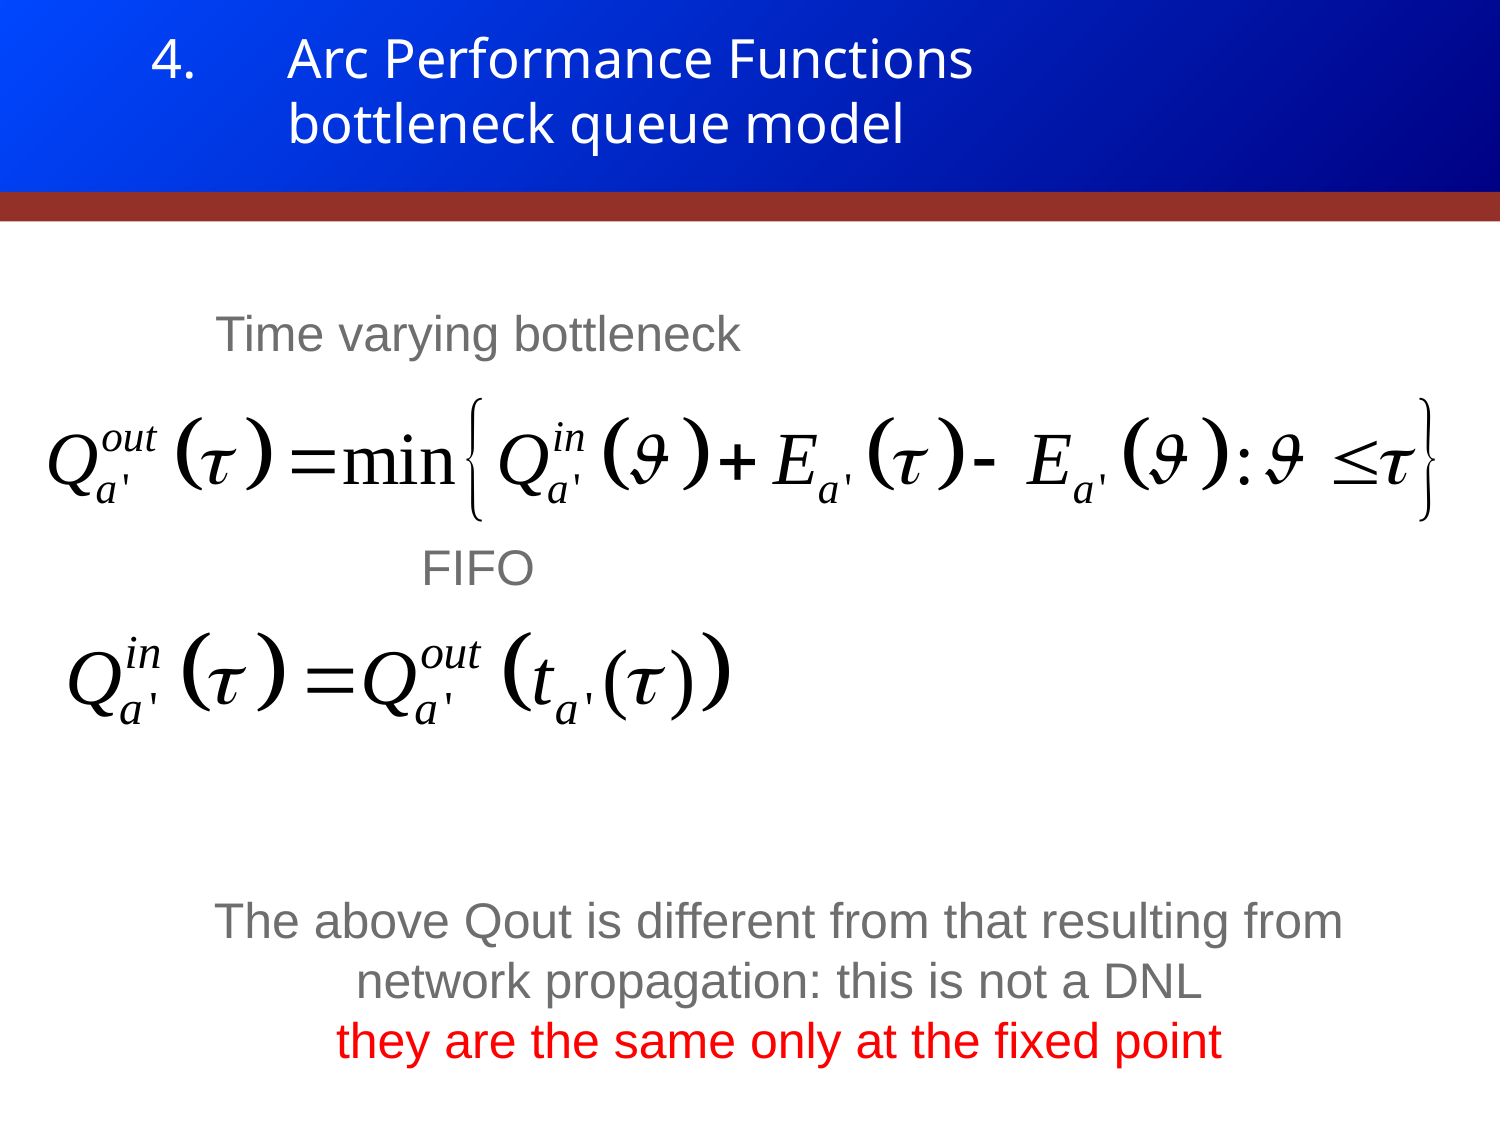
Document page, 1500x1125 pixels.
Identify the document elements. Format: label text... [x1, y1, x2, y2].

text_box FIFO [52, 543, 904, 603]
text_box The above Qout is different from that resulting from network propagation: this is not a DNL they are the same only at the fixed point [194, 880, 1365, 1076]
text_box Time varying bottleneck [52, 293, 904, 369]
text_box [52, 609, 740, 752]
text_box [35, 396, 1465, 535]
text_box 4. Arc Performance Functions bottleneck queue model [137, 99, 1365, 220]
